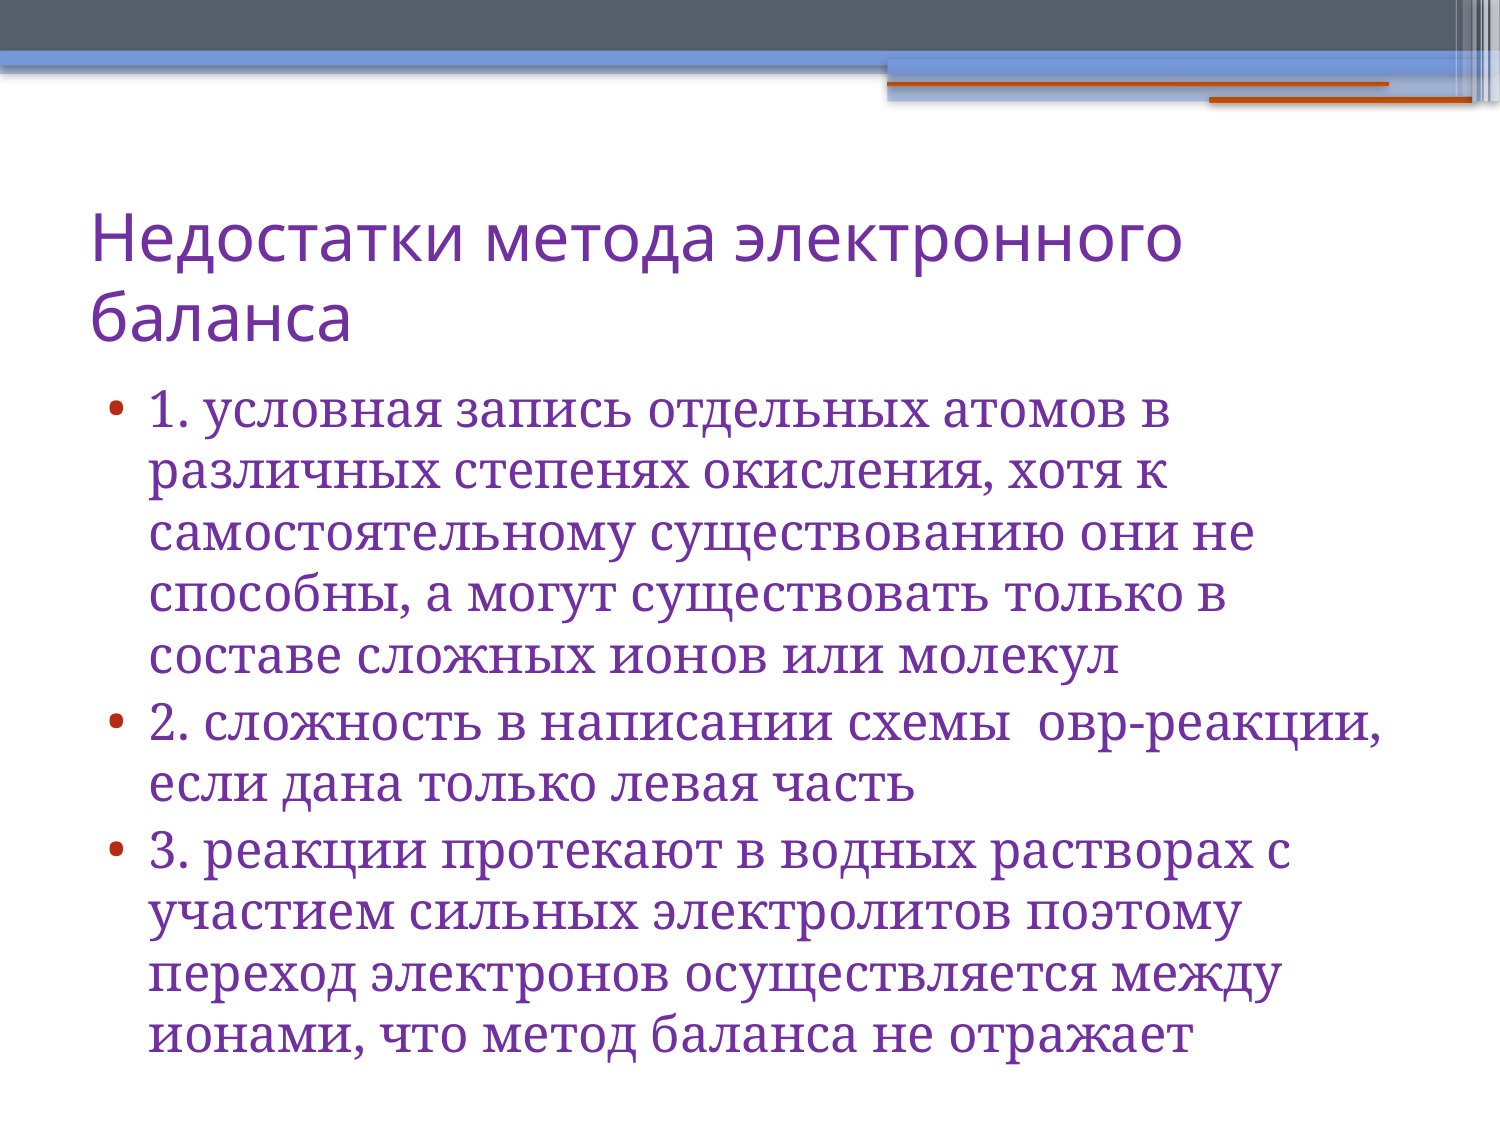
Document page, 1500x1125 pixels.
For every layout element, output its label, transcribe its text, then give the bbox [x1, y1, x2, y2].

text_box Недостатки метода электронного баланса [75, 187, 1425, 363]
text_box 1. условная запись отдельных атомов в различных степенях окисления, хотя к самостоятельному существованию они не способны, а могут существовать только в составе сложных ионов или молекул 2. сложность в написании схемы овр-реакции, если дана только левая часть 3. реакции протекают в водных растворах с участием сильных электролитов поэтому переход электронов осуществляется между ионами, что метод баланса не отражает [75, 368, 1425, 1079]
